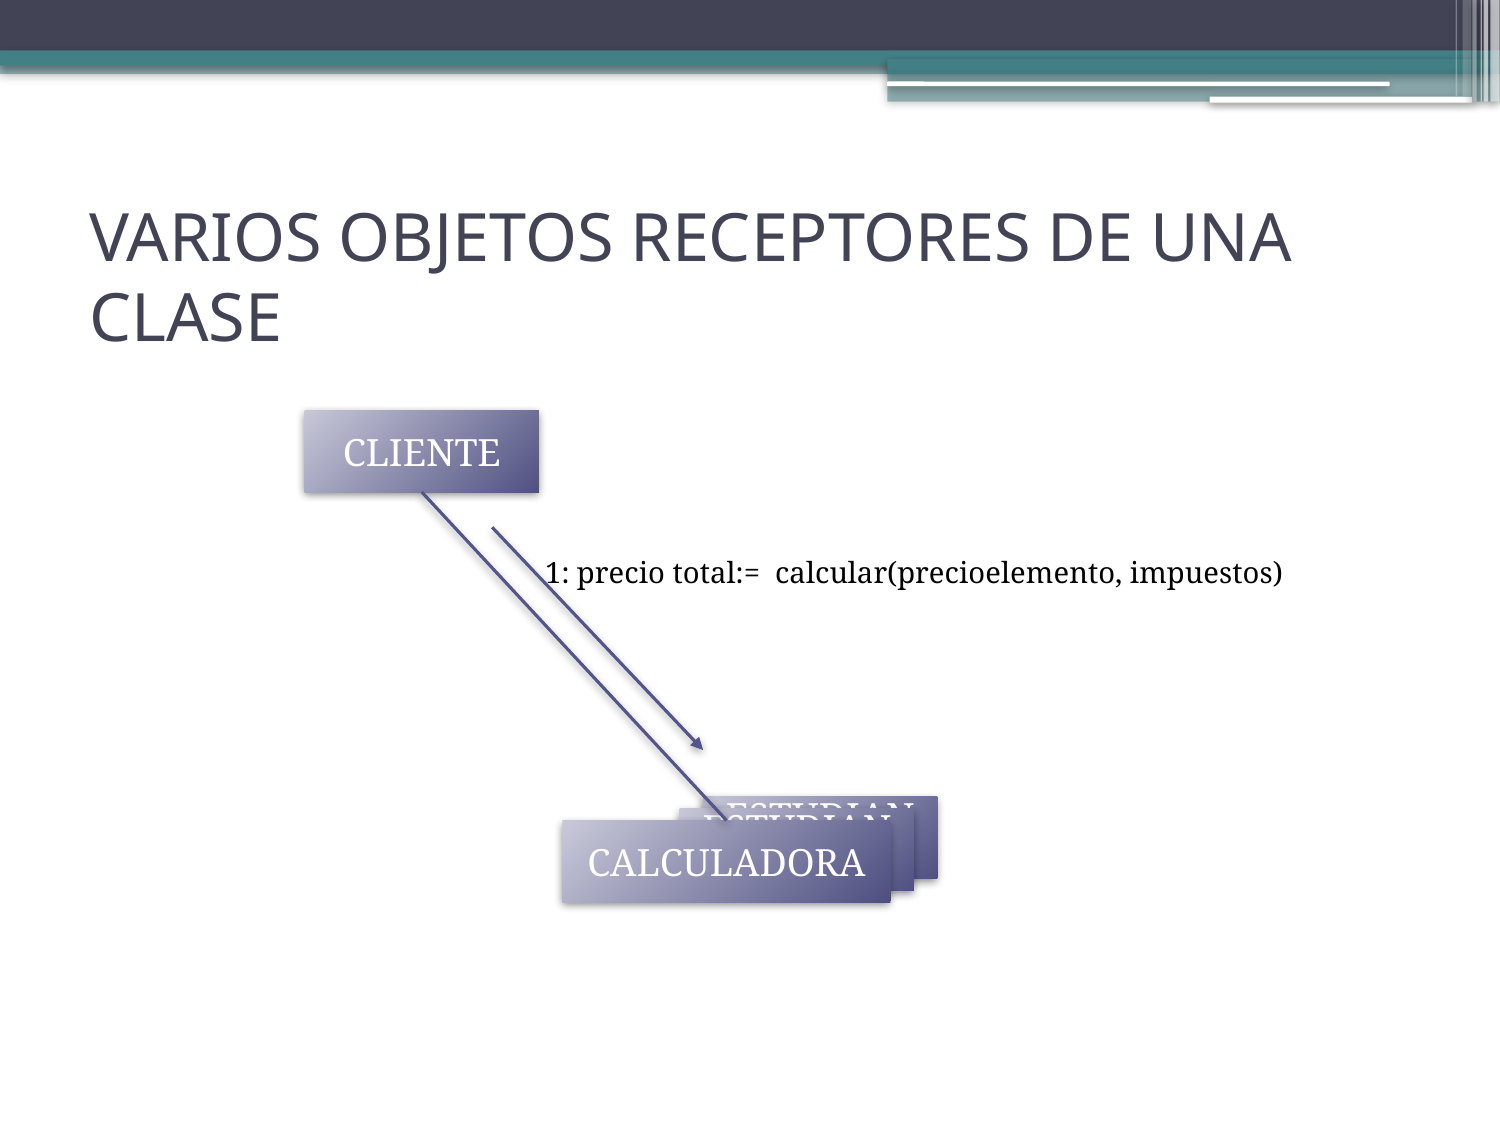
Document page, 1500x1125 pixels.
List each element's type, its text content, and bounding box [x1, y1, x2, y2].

text_box 1: precio total:= calcular(precioelemento, impuestos) [746, 547, 1329, 597]
text_box ESTUDIANTE [741, 808, 914, 891]
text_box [485, 532, 710, 745]
text_box CALCULADORA [562, 820, 891, 903]
text_box ESTUDIANTE [746, 796, 938, 879]
title VARIOS OBJETOS RECEPTORES DE UNA CLASE [75, 187, 1425, 363]
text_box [409, 503, 739, 809]
text_box CLIENTE [304, 410, 539, 493]
